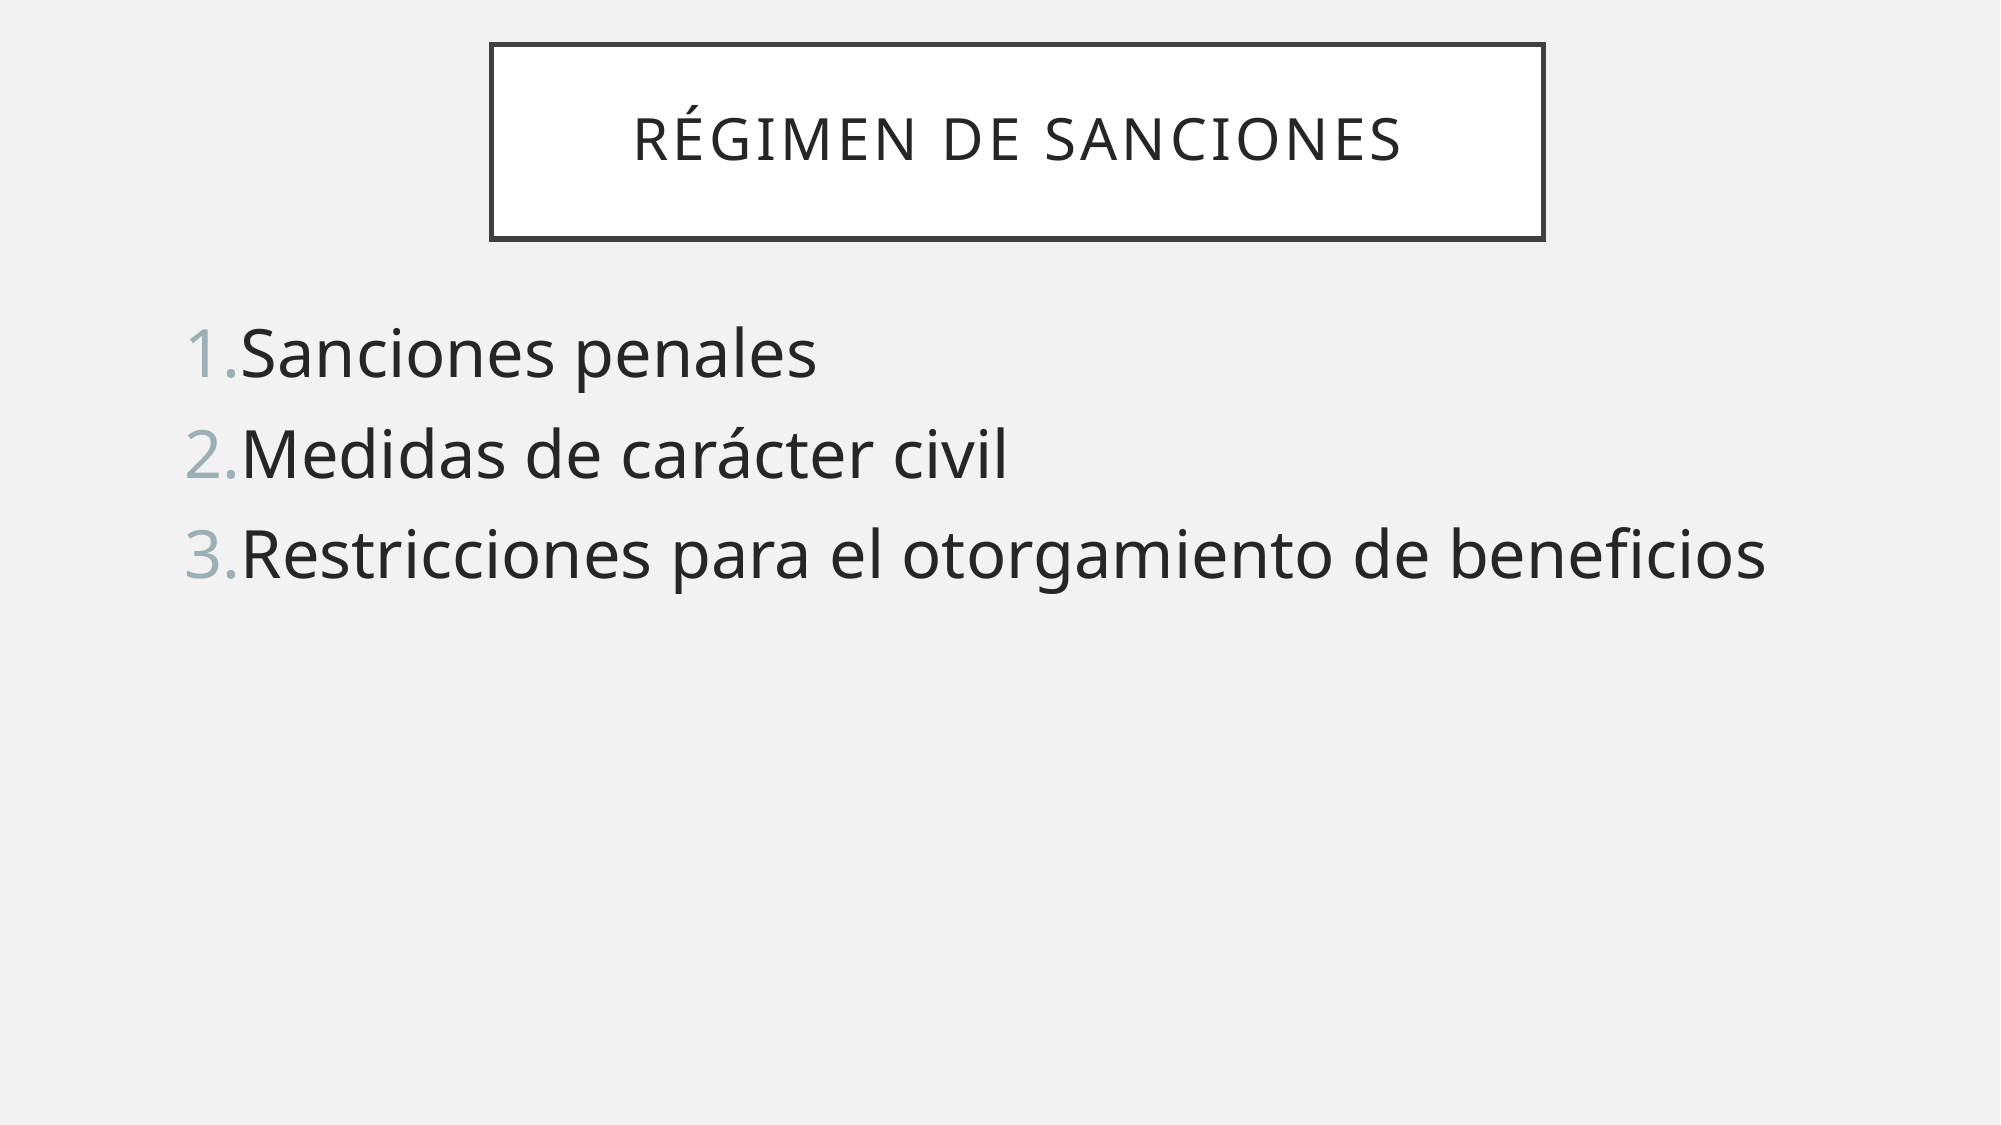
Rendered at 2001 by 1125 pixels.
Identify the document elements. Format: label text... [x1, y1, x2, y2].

list Sanciones penales Medidas de carácter civil Restricciones para el otorgamiento de beneficios [169, 303, 1866, 1041]
title Régimen de sanciones [489, 42, 1546, 242]
